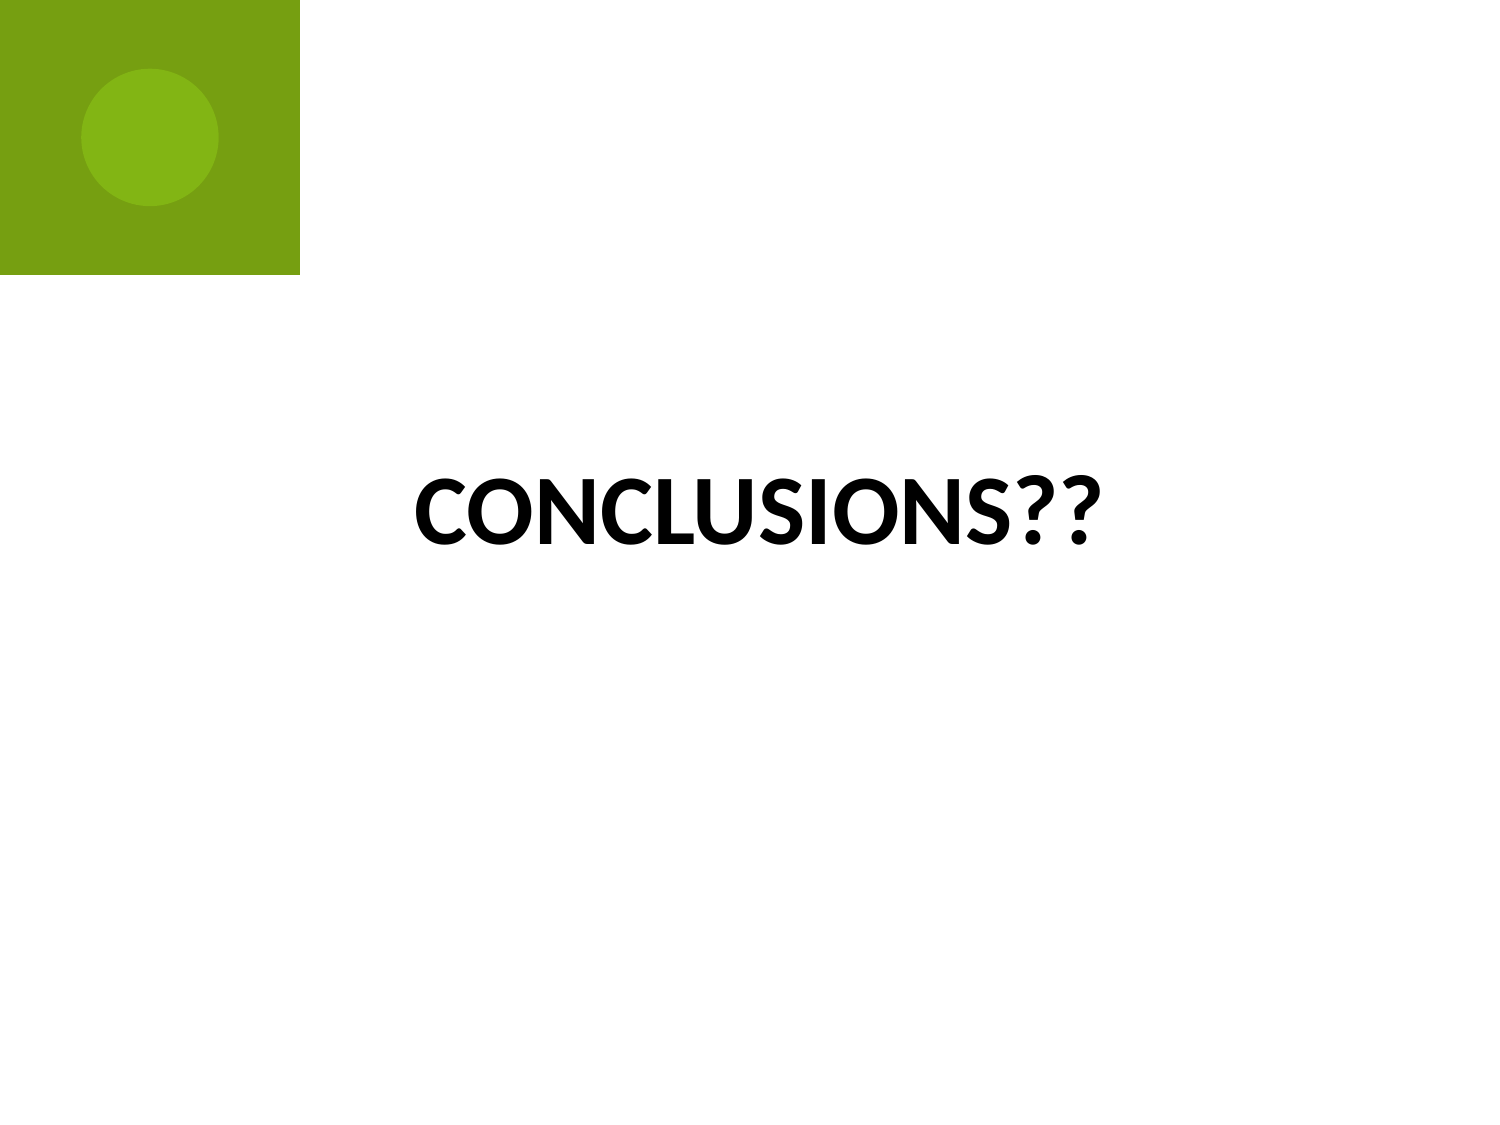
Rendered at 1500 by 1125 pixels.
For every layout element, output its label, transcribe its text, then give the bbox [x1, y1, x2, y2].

text_box CONCLUSIONS?? [399, 437, 1263, 573]
